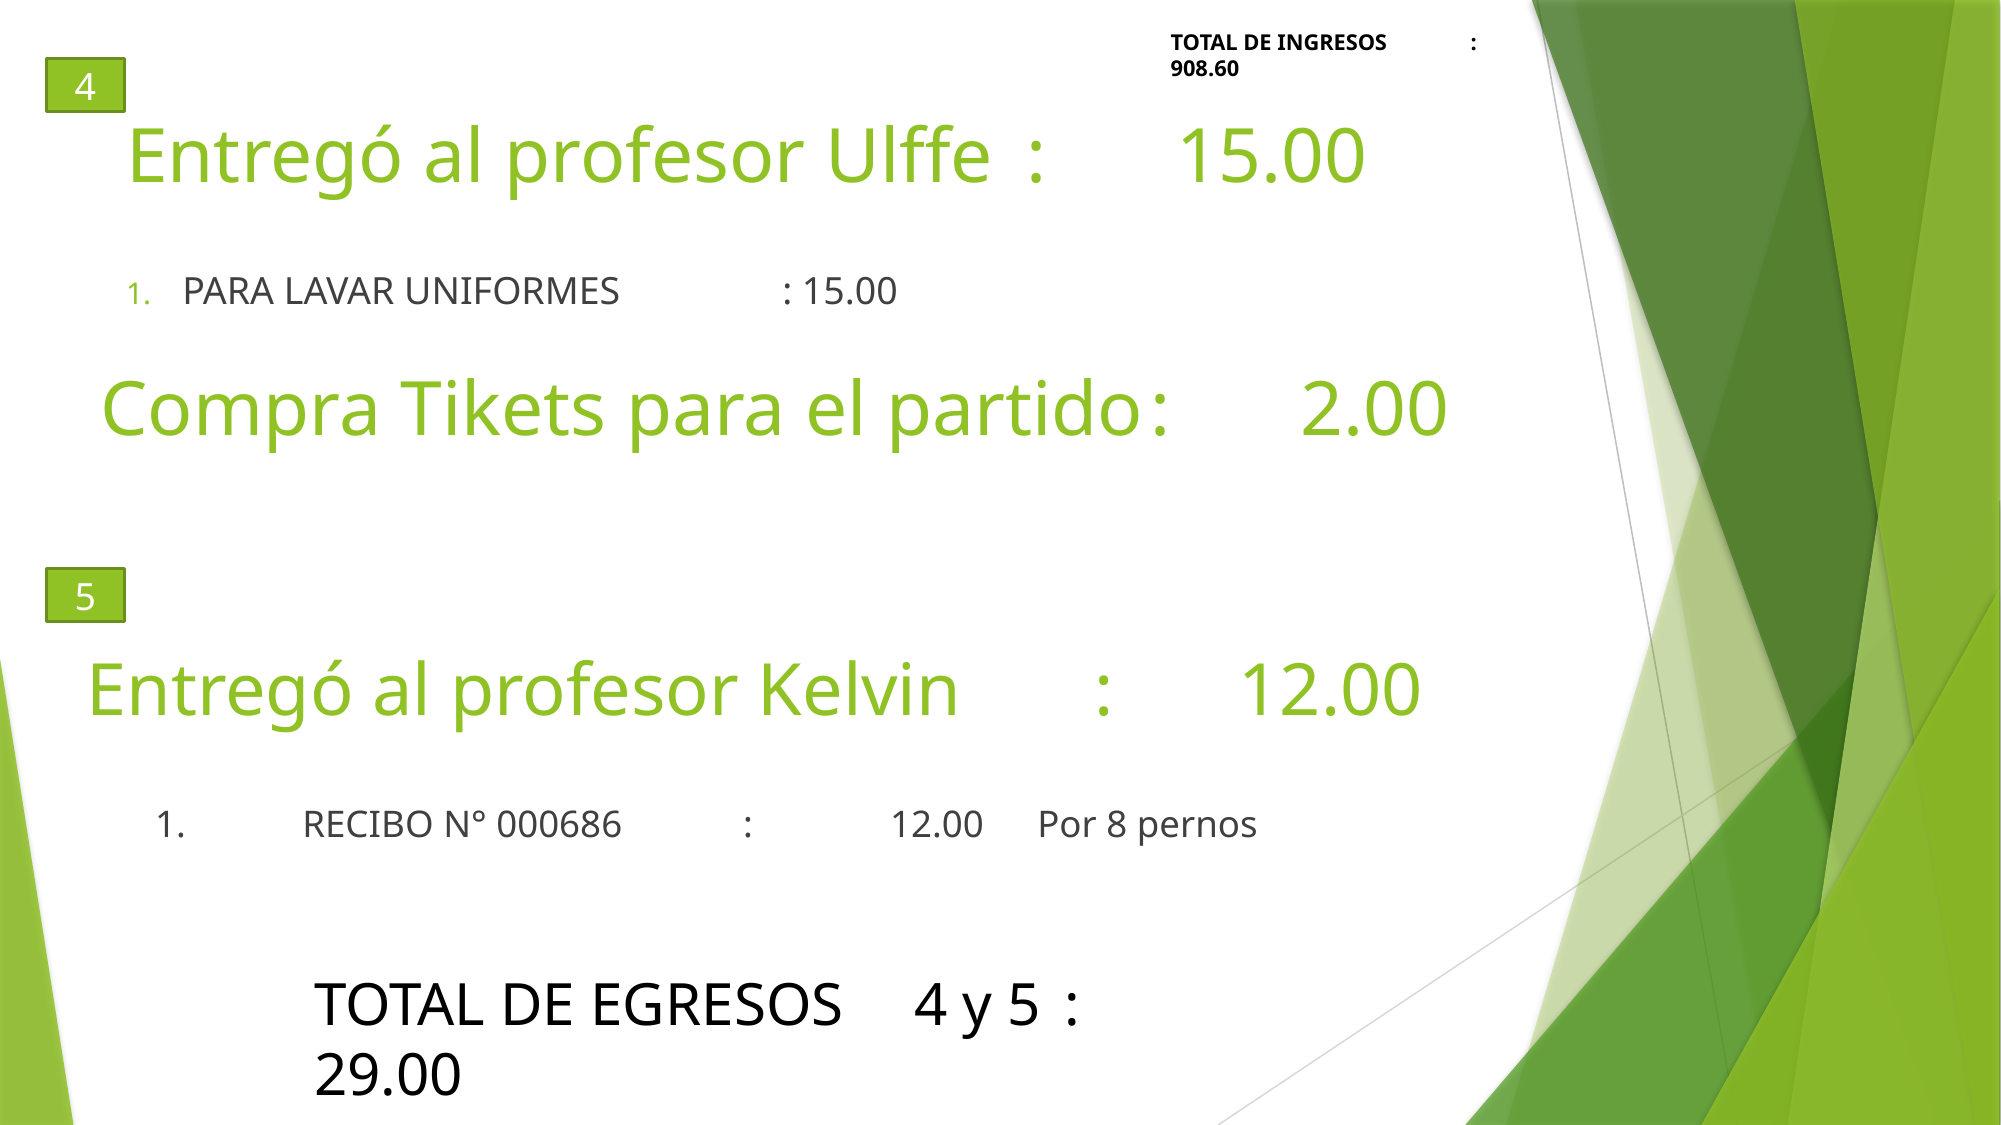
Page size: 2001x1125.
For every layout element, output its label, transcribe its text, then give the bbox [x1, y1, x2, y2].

text_box Compra Tikets para el partido : 2.00 [85, 353, 1496, 478]
text_box TOTAL DE EGRESOS 4 y 5 : 29.00 [299, 959, 1255, 1115]
text_box 1. RECIBO N° 000686 : 12.00 Por 8 pernos [140, 792, 1551, 895]
text_box TOTAL DE INGRESOS : 908.60 [1155, 20, 1498, 89]
title Entregó al profesor Ulffe : 15.00 [111, 99, 1522, 224]
text_box 4 [45, 57, 126, 113]
list PARA LAVAR UNIFORMES : 15.00 [111, 259, 1522, 361]
text_box Entregó al profesor Kelvin : 12.00 [71, 636, 1482, 761]
text_box 5 [45, 567, 126, 623]
